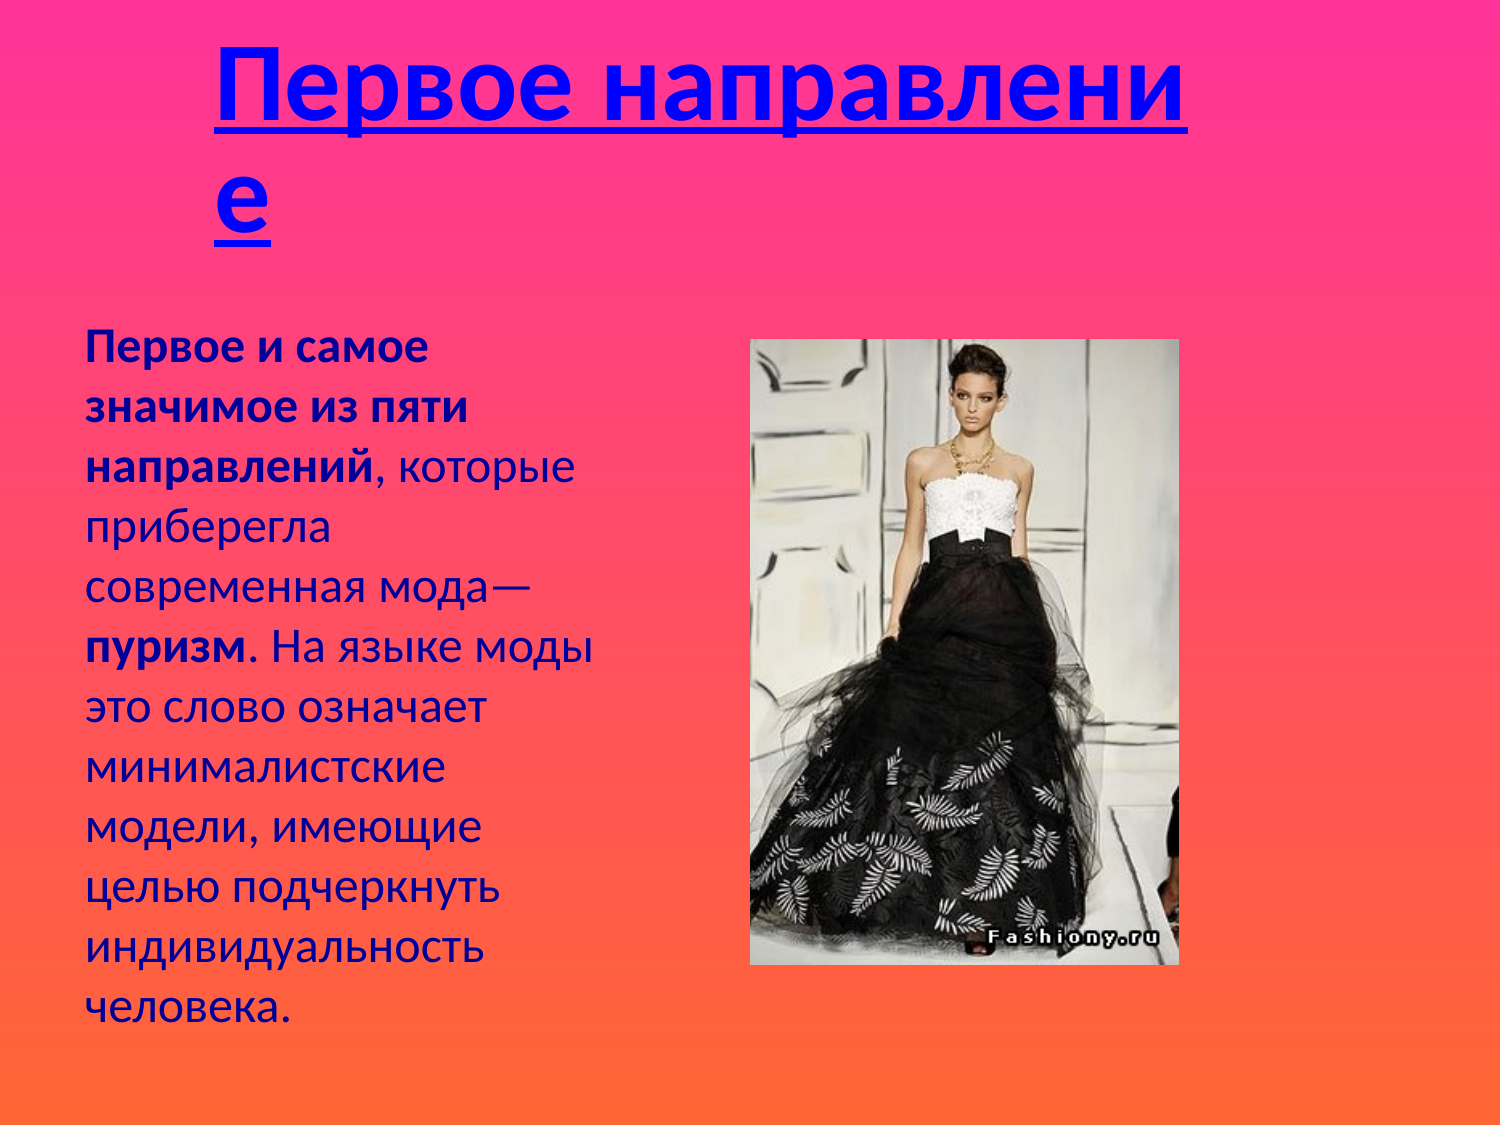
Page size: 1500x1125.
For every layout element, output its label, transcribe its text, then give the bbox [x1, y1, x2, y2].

picture [749, 339, 1180, 966]
text_box Первое направление [199, 0, 1231, 150]
text_box Первое и самое значимое из пяти направлений, которые приберегла современная мода— пуризм. На языке моды это слово означает минималистские модели, имеющие целью подчеркнуть индивидуальность человека. [70, 304, 622, 1040]
